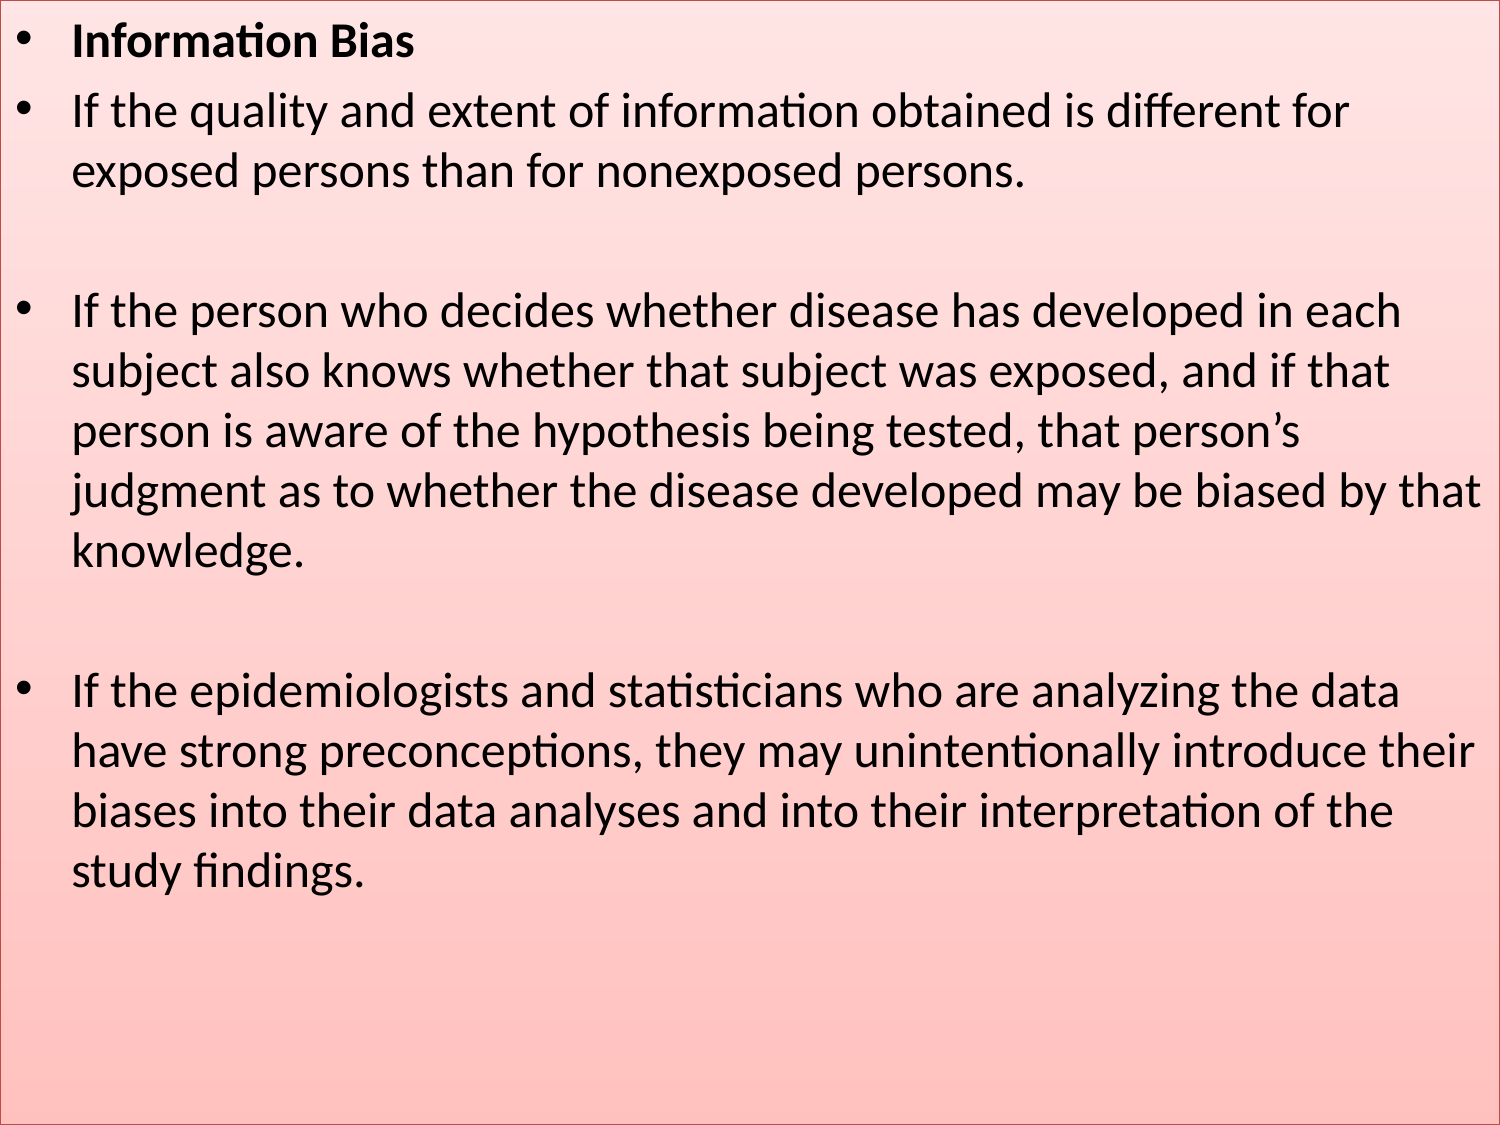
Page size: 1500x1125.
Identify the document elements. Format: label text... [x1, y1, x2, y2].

list Information Bias If the quality and extent of information obtained is different for exposed persons than for nonexposed persons. If the person who decides whether disease has developed in each subject also knows whether that subject was exposed, and if that person is aware of the hypothesis being tested, that person’s judgment as to whether the disease developed may be biased by that knowledge. If the epidemiologists and statisticians who are analyzing the data have strong preconceptions, they may unintentionally introduce their biases into their data analyses and into their interpretation of the study findings. [0, 0, 1500, 1125]
